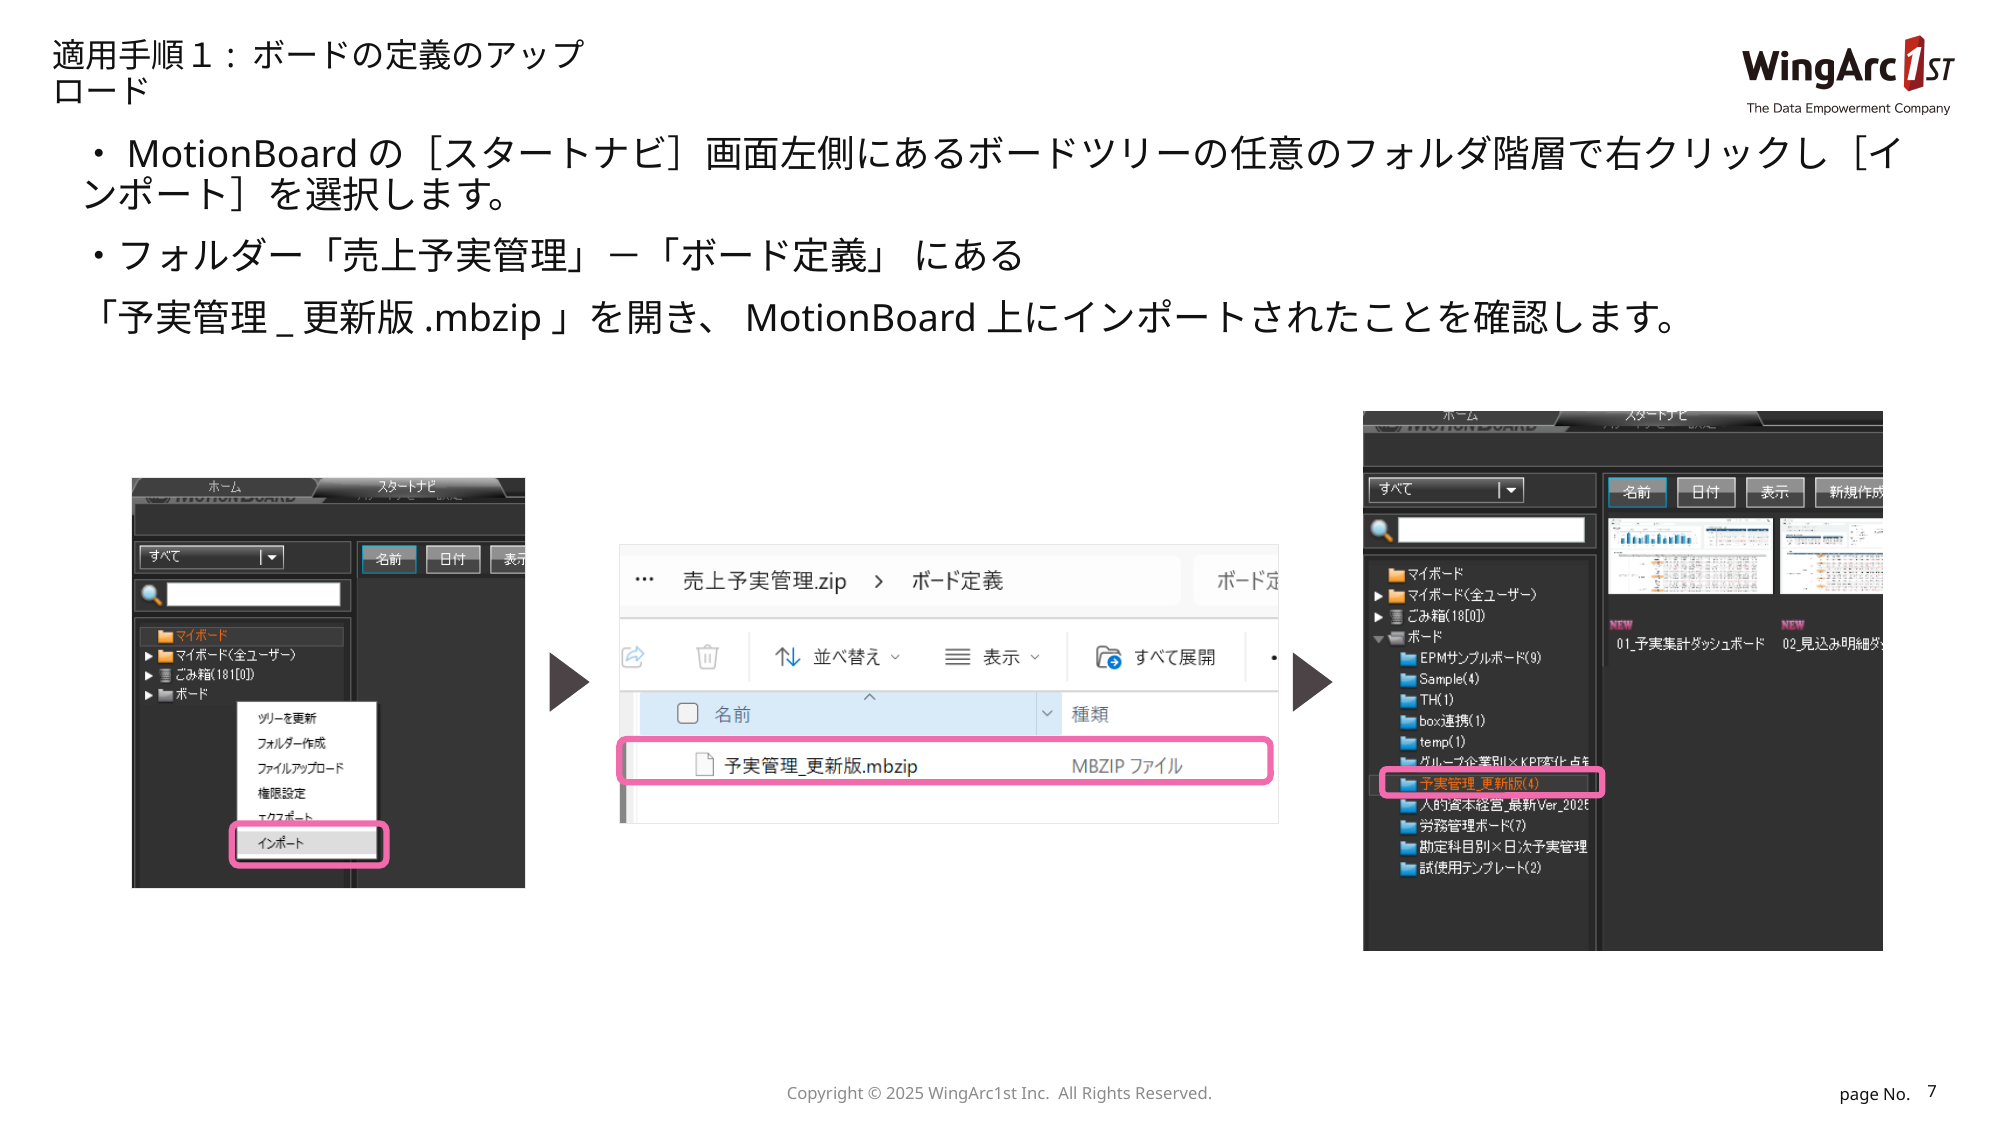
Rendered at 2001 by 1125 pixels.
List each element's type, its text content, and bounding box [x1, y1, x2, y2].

picture [131, 477, 526, 889]
picture [619, 544, 1279, 824]
slide_number 7 [1927, 1068, 1980, 1116]
picture [1363, 411, 1883, 951]
list ・MotionBoardの［スタートナビ］画面左側にあるボードツリーの任意のフォルダ階層で右クリックし［インポート］を選択します。 ・フォルダー「売上予実管理」－「ボード定義」 にある 「予実管理_更新版.mbzip」を開き、MotionBoard上にインポートされたことを確認します。 [65, 128, 1935, 366]
text_box [548, 650, 592, 714]
footer Copyright © 2025 WingArc1st Inc. All Rights Reserved. [746, 1073, 1254, 1112]
title 適用手順１: ボードの定義のアップロード [46, 56, 625, 93]
text_box [1291, 650, 1335, 714]
picture [1726, 19, 1971, 129]
